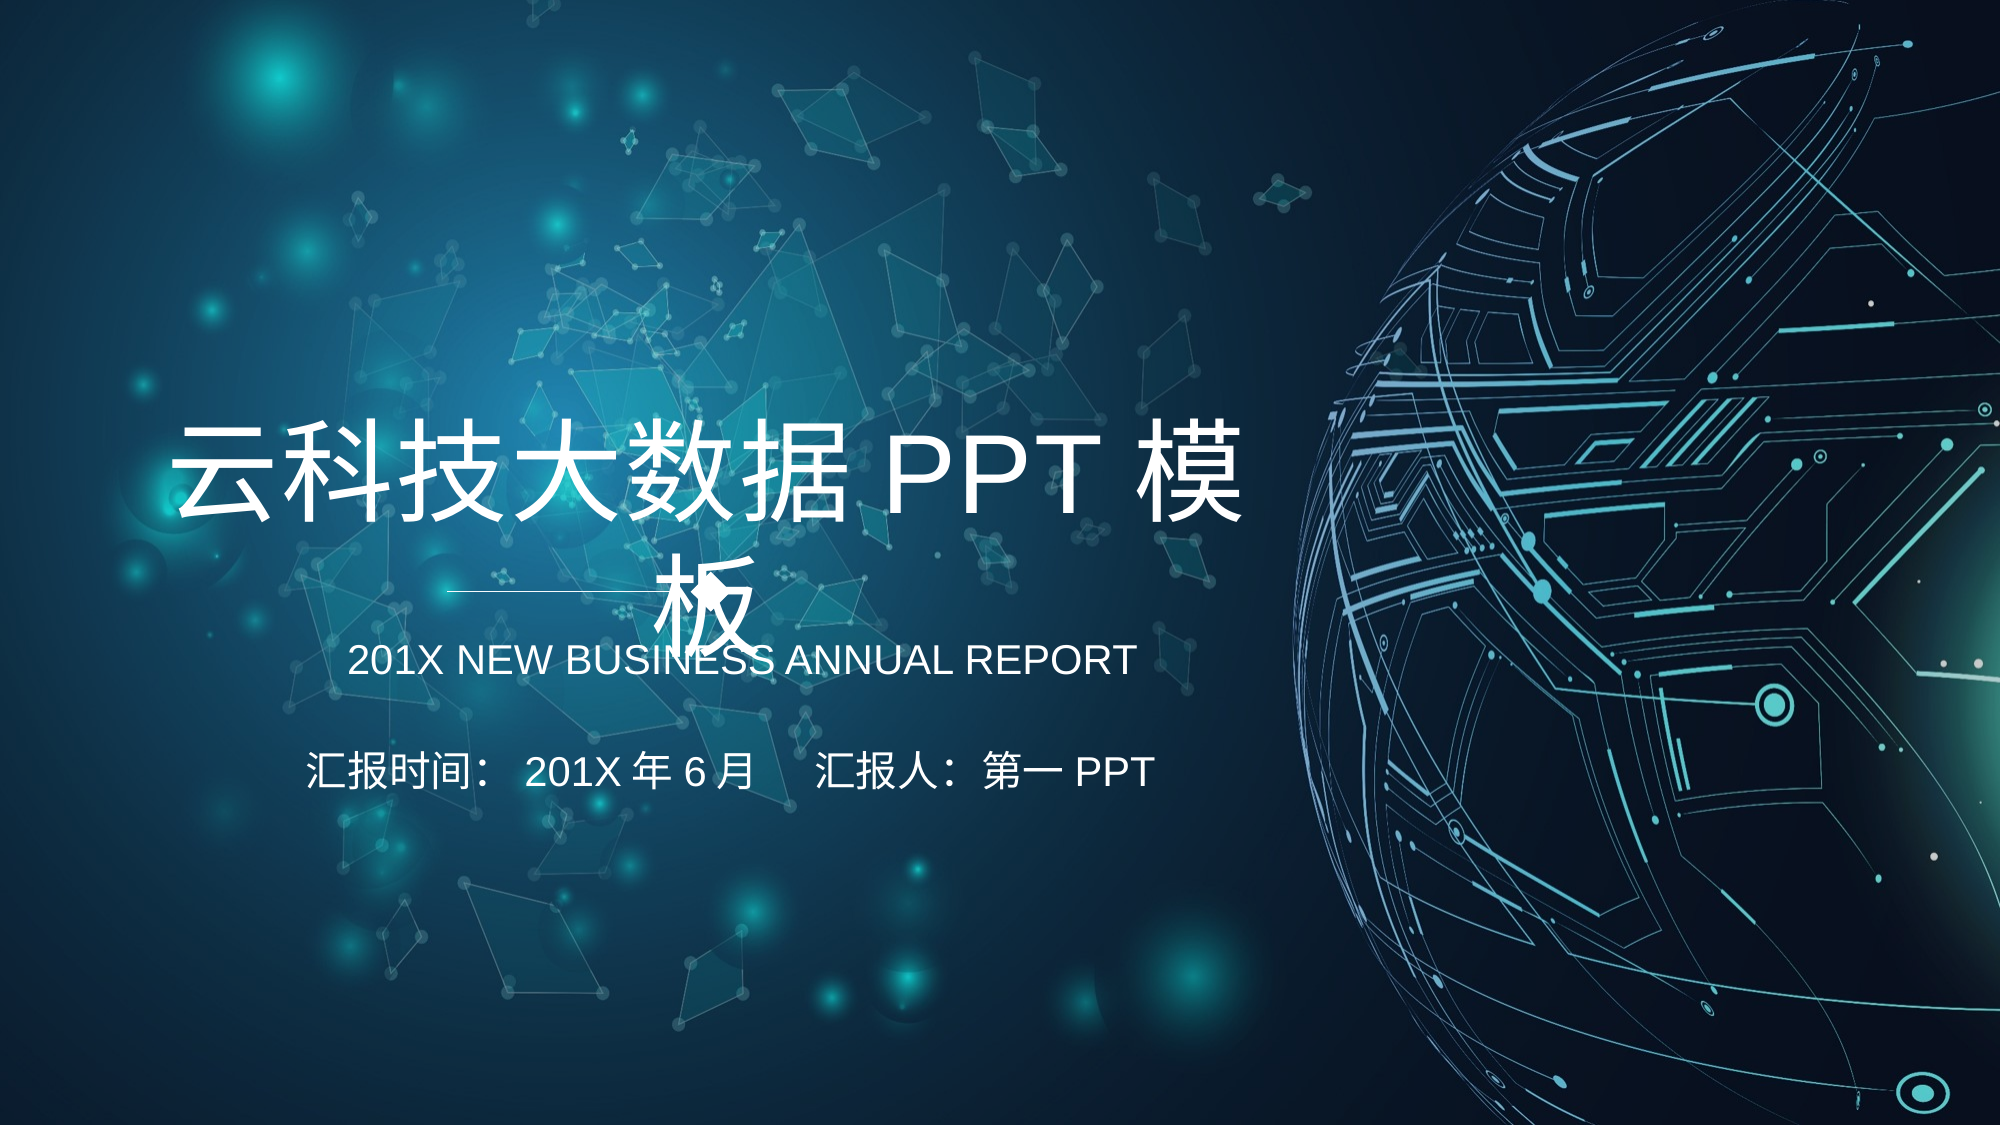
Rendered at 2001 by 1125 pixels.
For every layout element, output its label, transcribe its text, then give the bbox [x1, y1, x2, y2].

text_box 201X NEW BUSINESS ANNUAL REPORT [328, 679, 1157, 690]
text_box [447, 577, 967, 606]
text_box 汇报时间：201X年6月 汇报人：第一PPT [285, 737, 1177, 802]
picture [0, 0, 2000, 1125]
text_box 云科技大数据PPT模板 [102, 394, 1312, 679]
